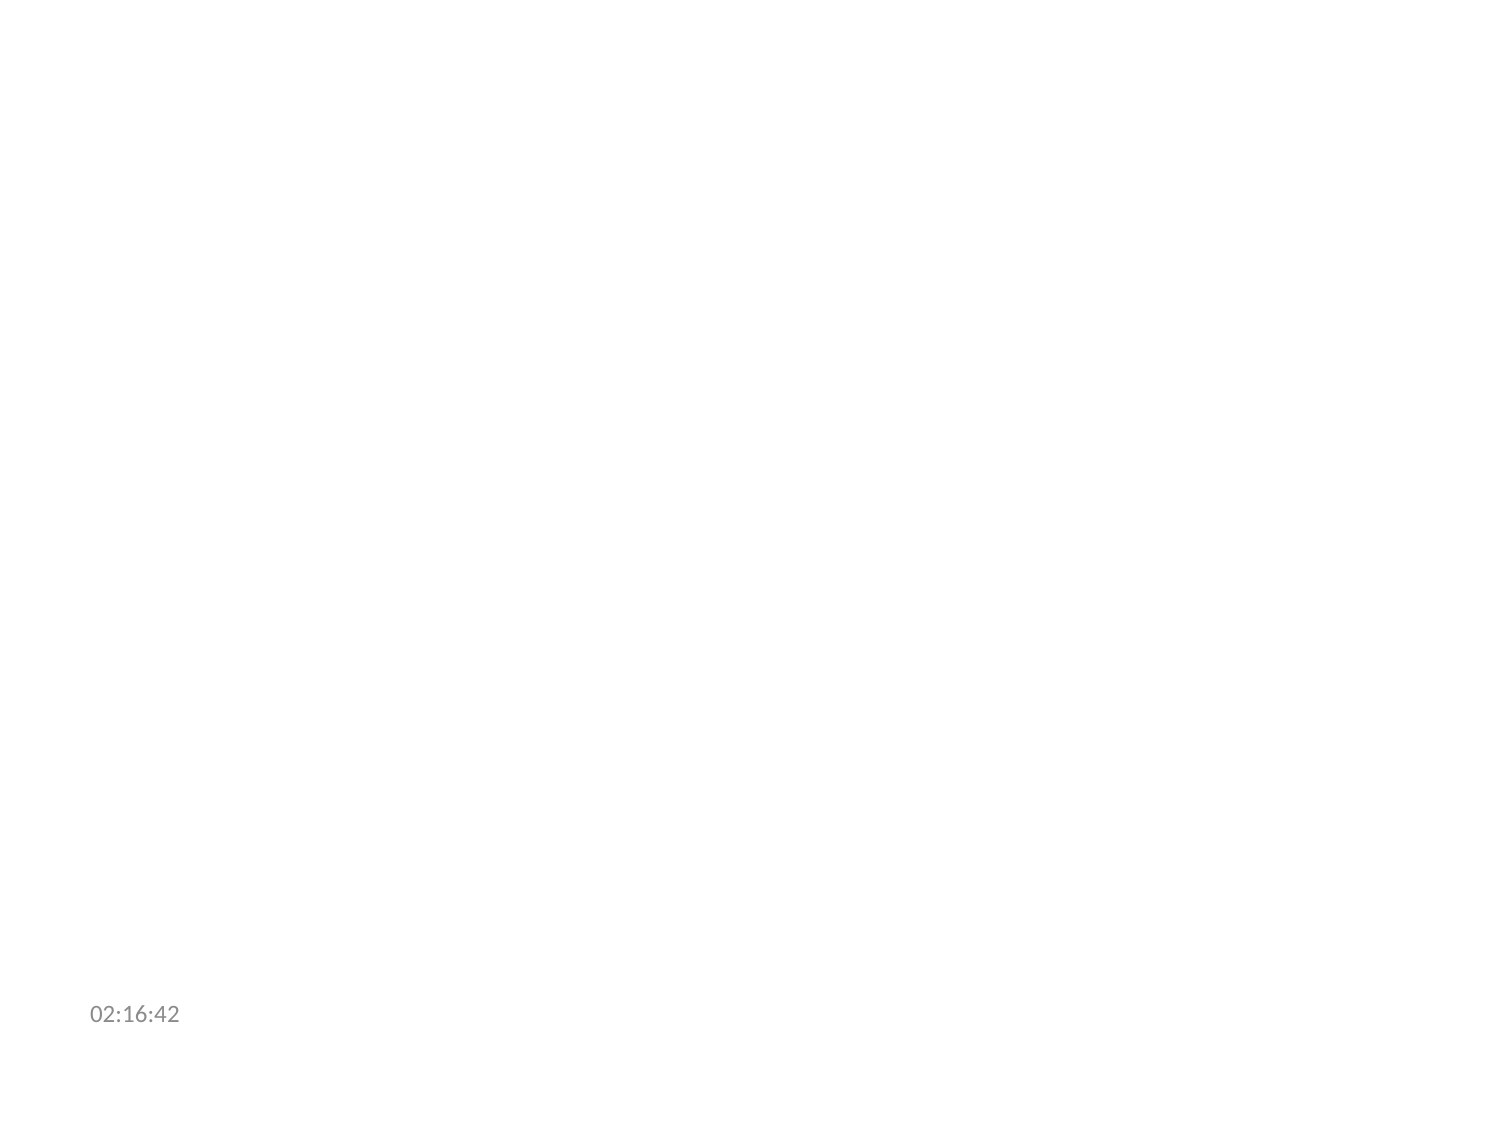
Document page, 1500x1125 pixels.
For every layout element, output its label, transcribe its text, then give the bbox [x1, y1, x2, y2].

text_box 15:35:09 [75, 982, 425, 1043]
